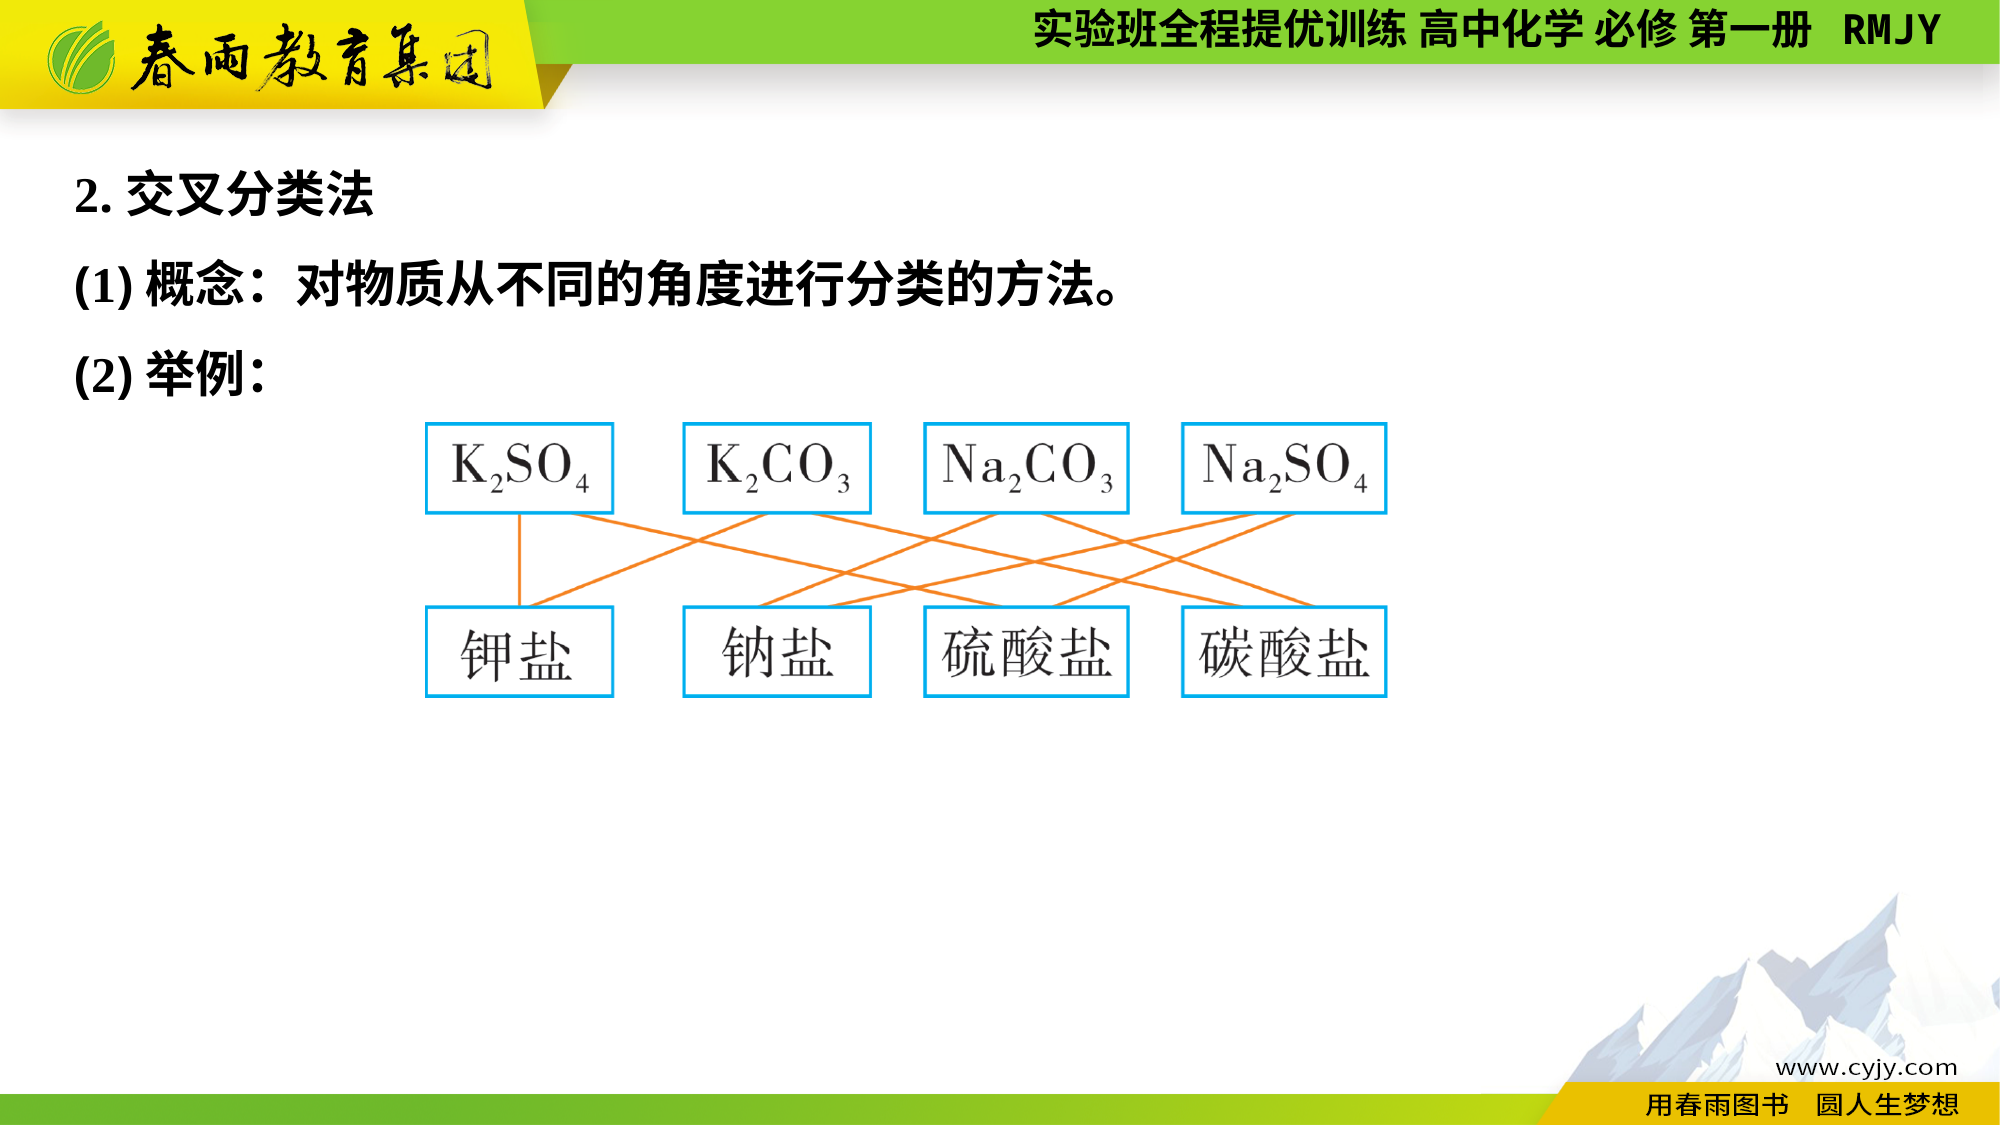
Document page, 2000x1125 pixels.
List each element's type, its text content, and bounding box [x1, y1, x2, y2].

picture [0, 0, 2000, 1125]
list 2.交叉分类法 (1)概念：对物质从不同的角度进行分类的方法。 (2)举例： [59, 125, 1944, 402]
